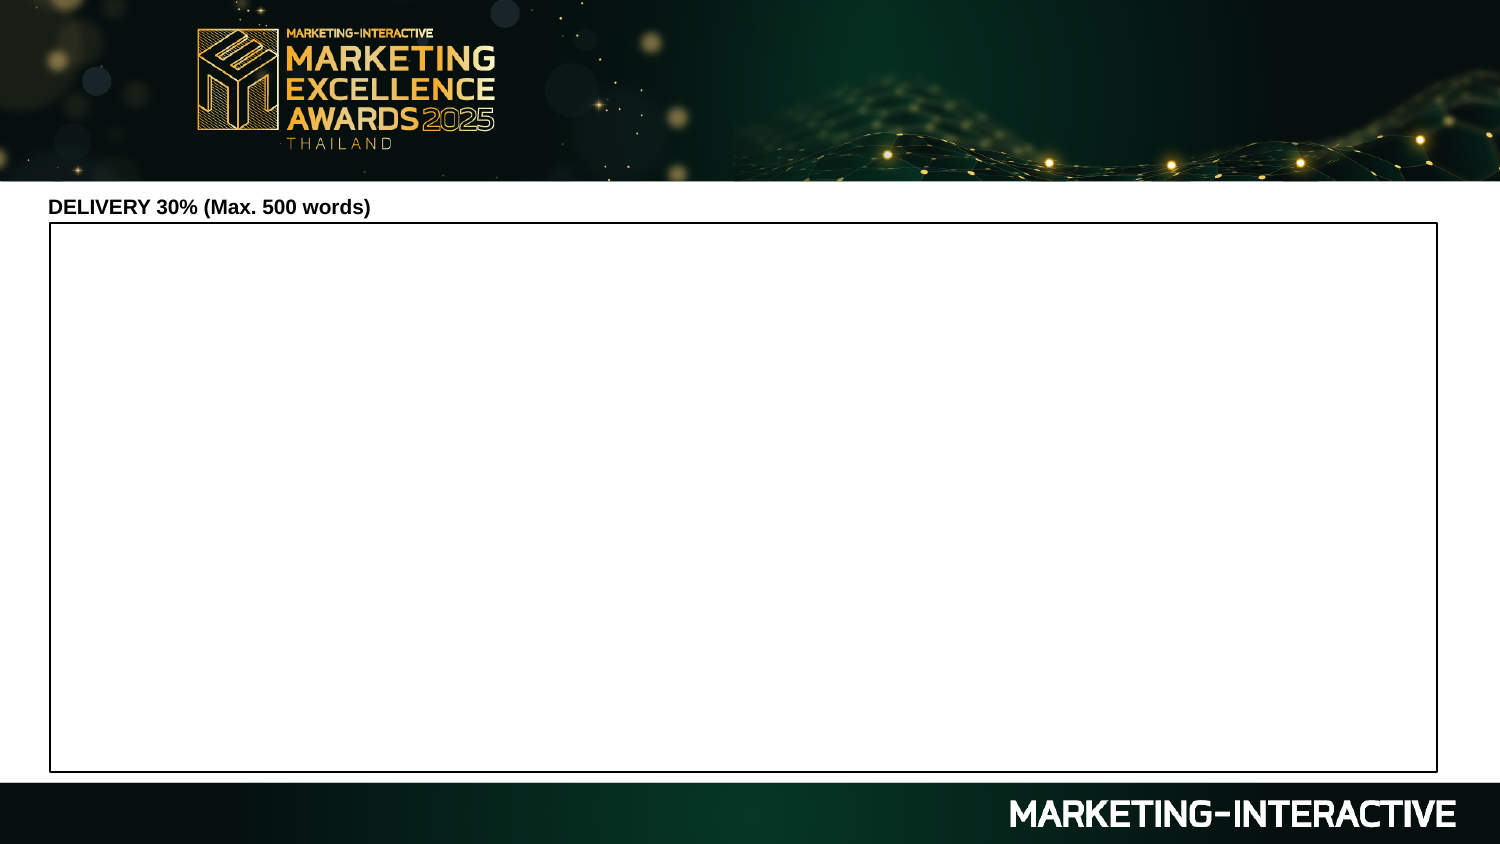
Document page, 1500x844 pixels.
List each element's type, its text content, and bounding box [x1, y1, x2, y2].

text_box DELIVERY 30% (Max. 500 words) [33, 182, 1434, 226]
text_box [48, 221, 1440, 774]
picture [0, 0, 1500, 844]
